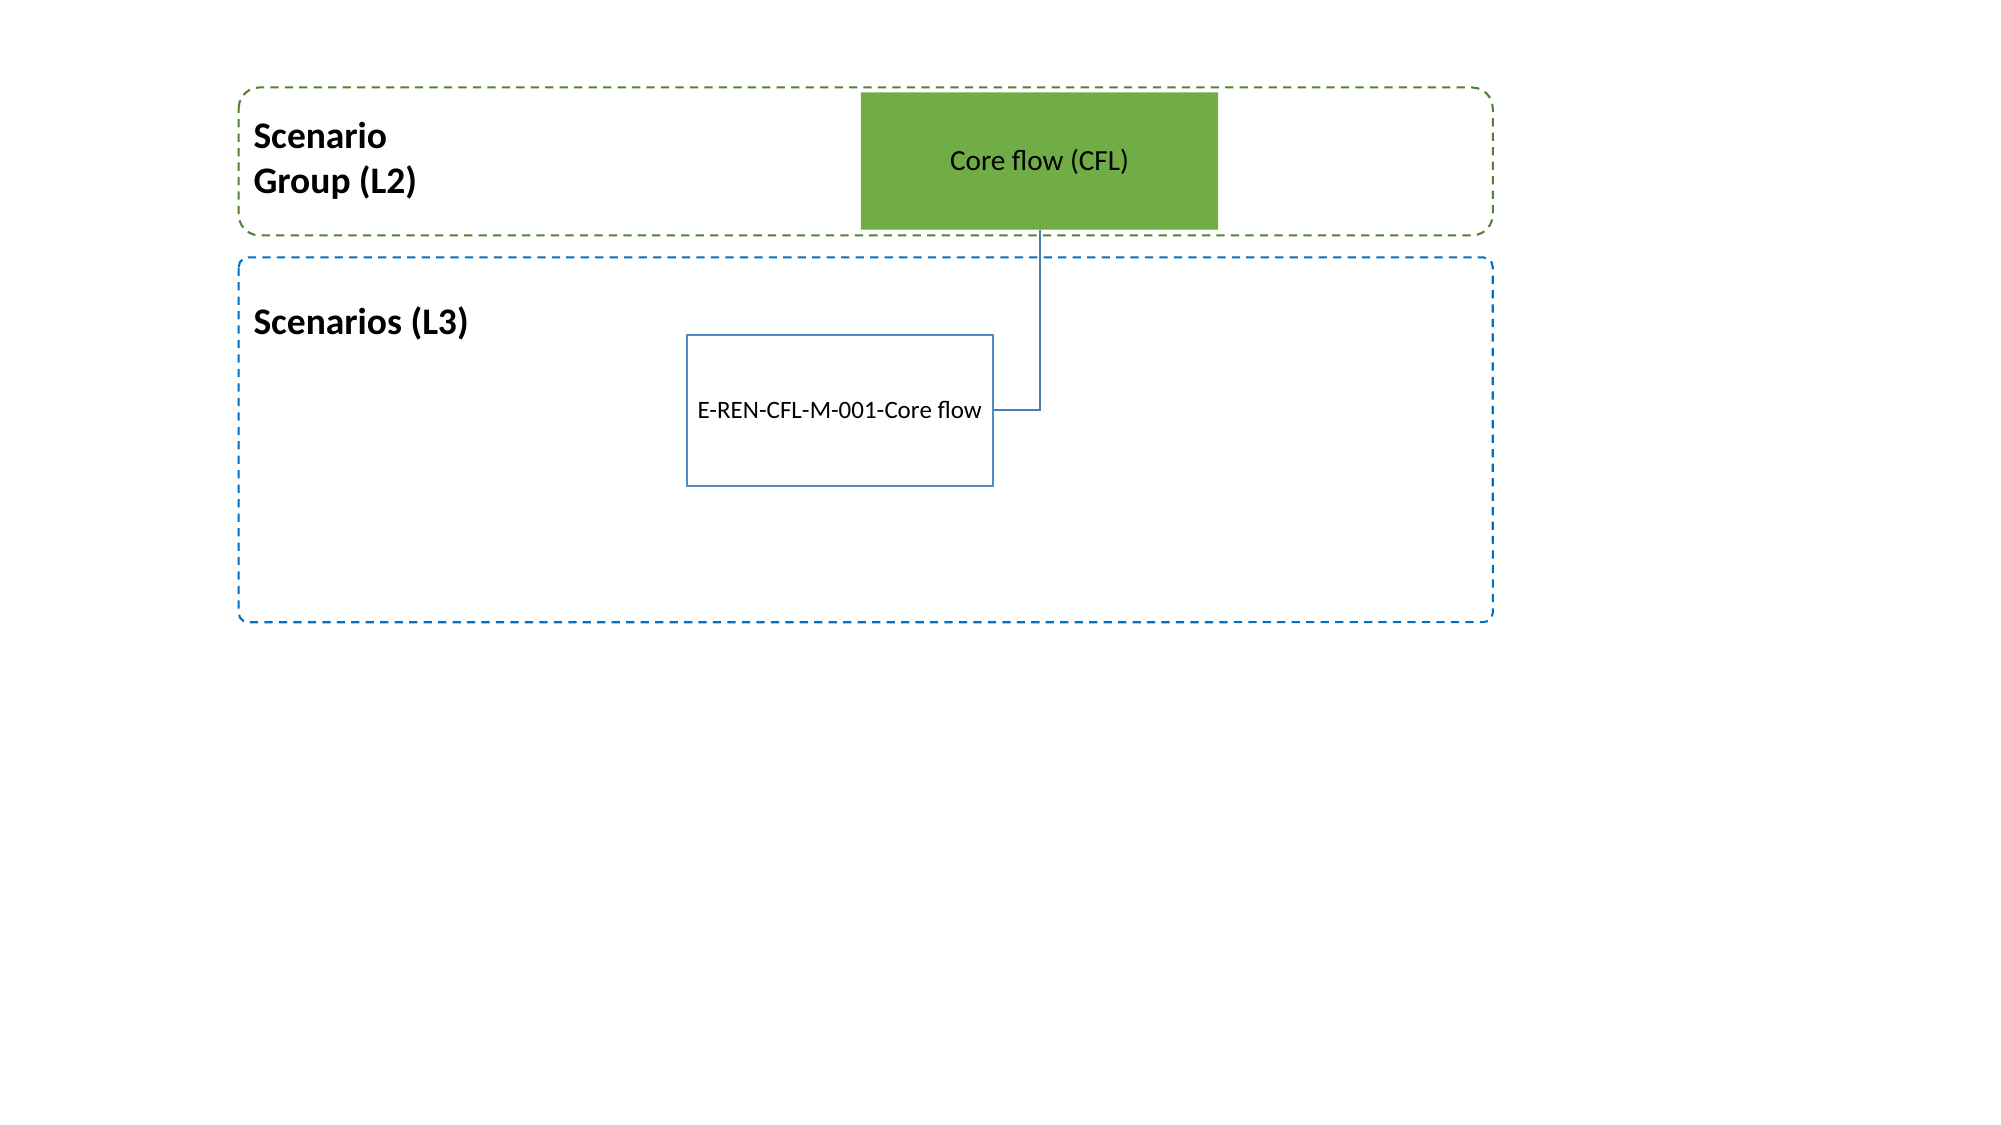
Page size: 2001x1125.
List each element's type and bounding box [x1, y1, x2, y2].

text_box [238, 87, 1493, 623]
